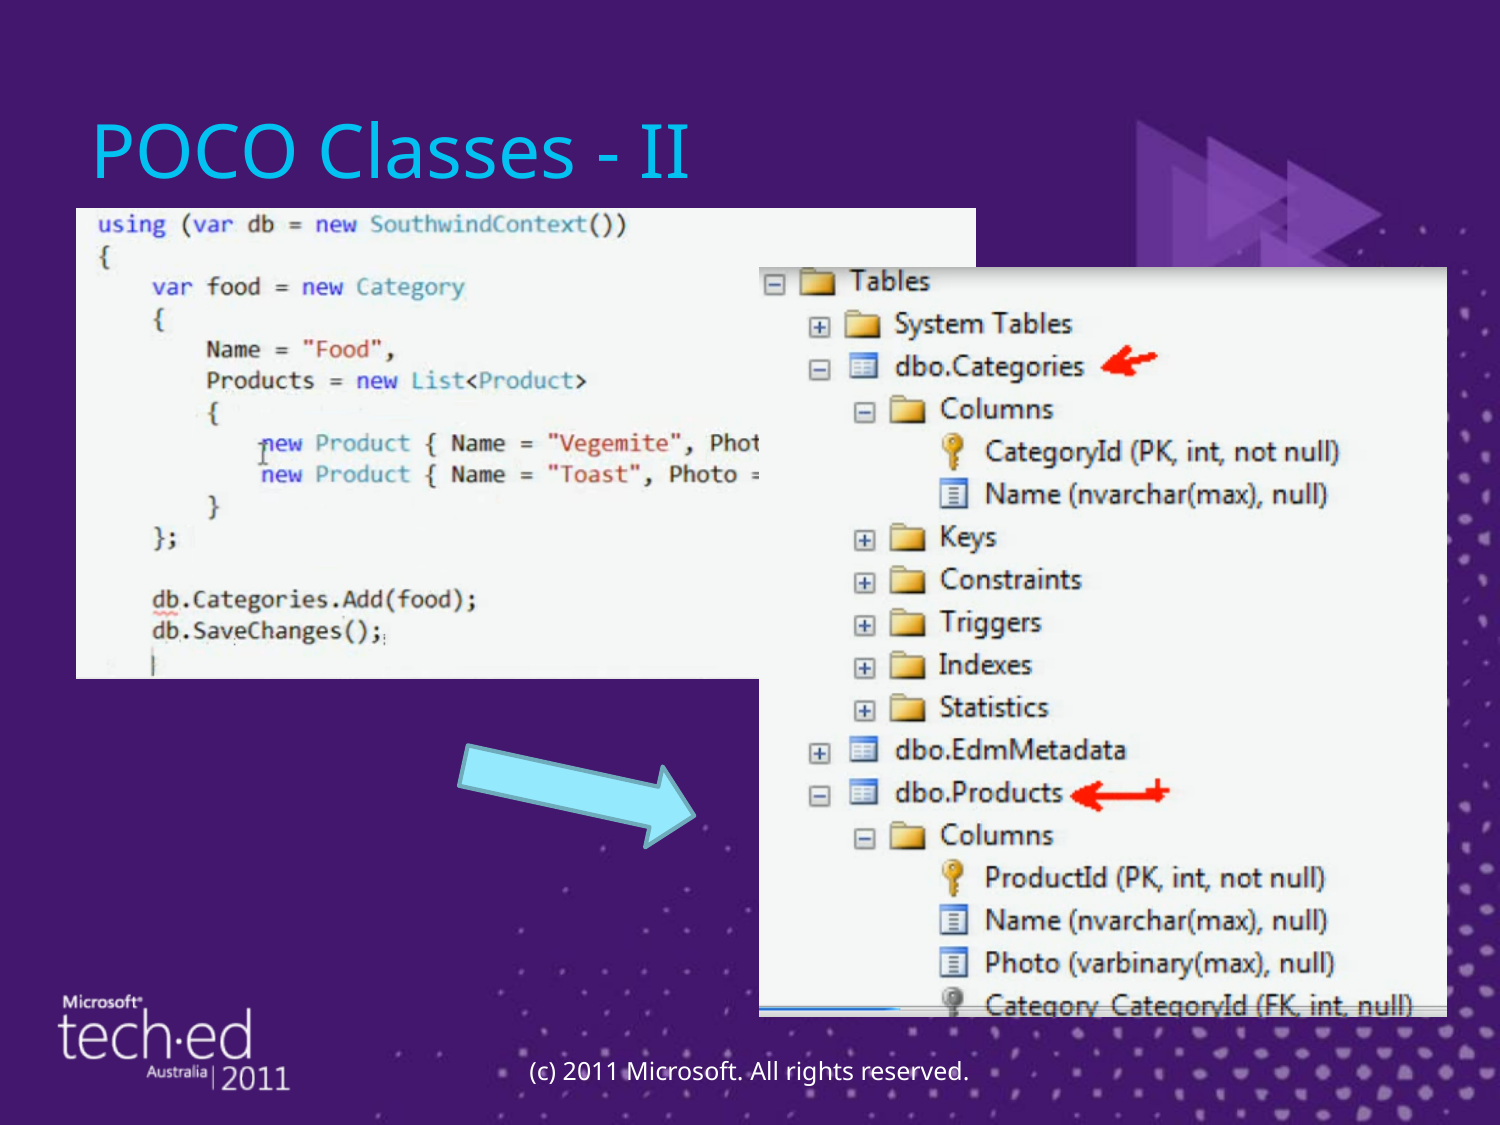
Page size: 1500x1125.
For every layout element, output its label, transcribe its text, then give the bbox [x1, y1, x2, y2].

title POCO Classes - II [75, 54, 1425, 243]
footer (c) 2011 Microsoft. All rights reserved. [512, 1042, 988, 1103]
text_box [456, 743, 697, 850]
picture [0, 0, 1500, 1125]
